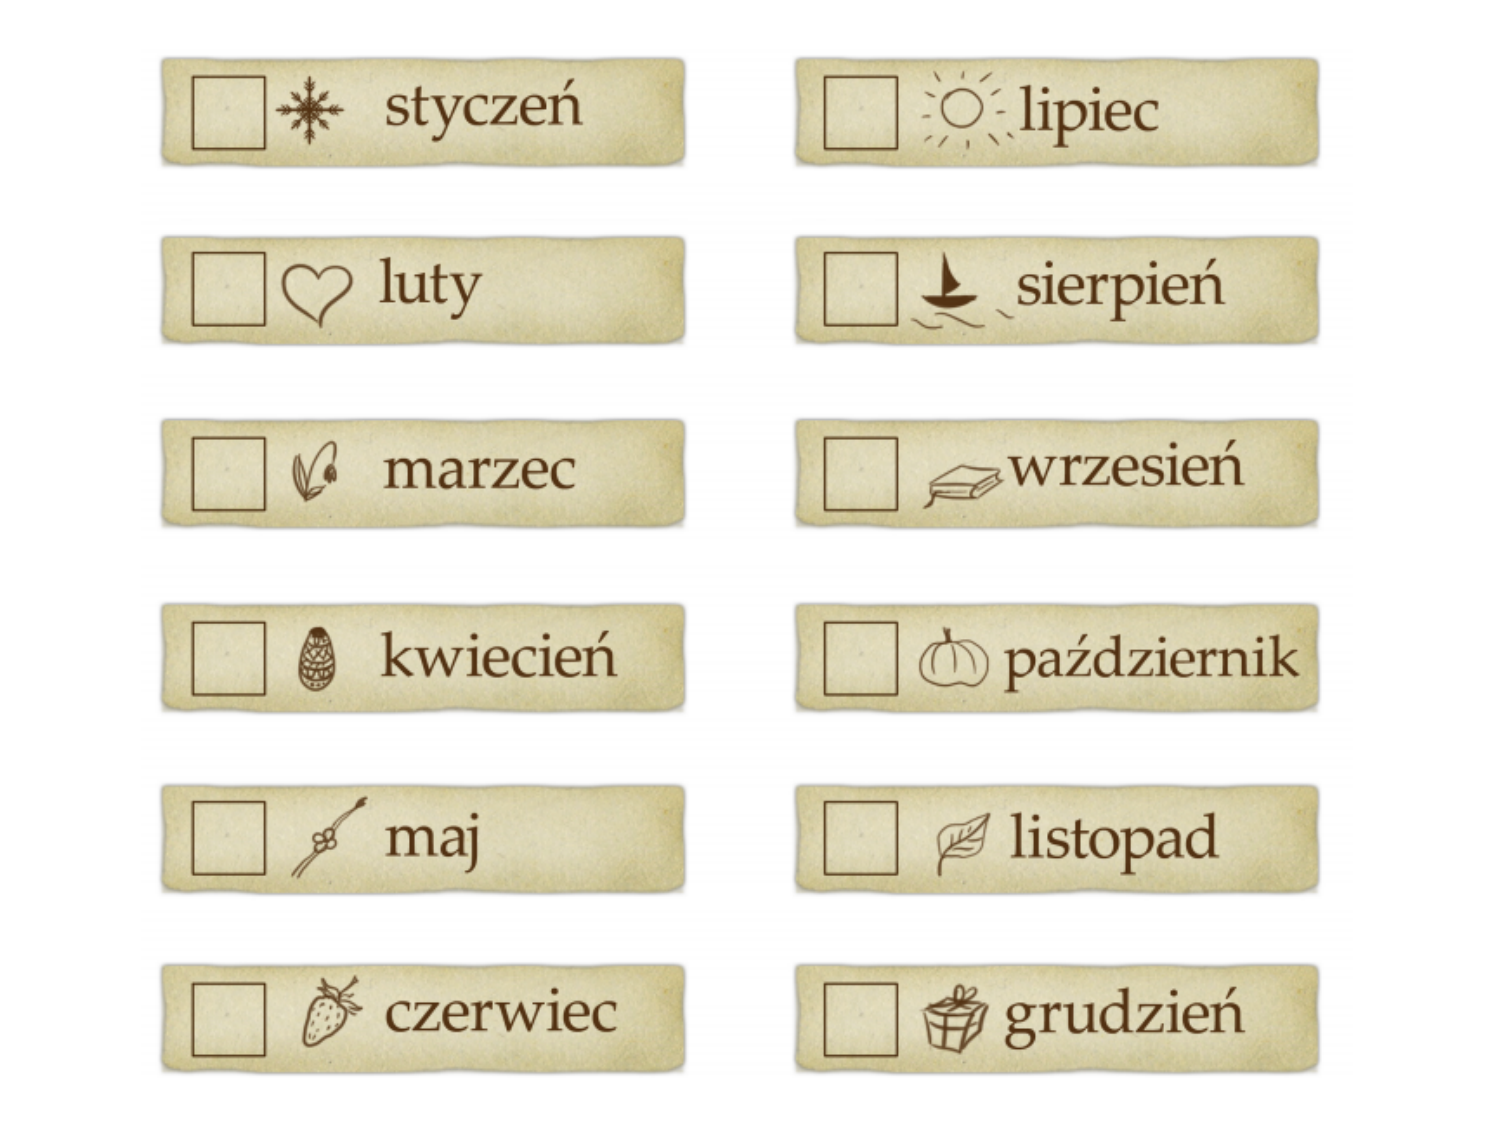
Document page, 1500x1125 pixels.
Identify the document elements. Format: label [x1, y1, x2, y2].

picture [141, 42, 1353, 1088]
